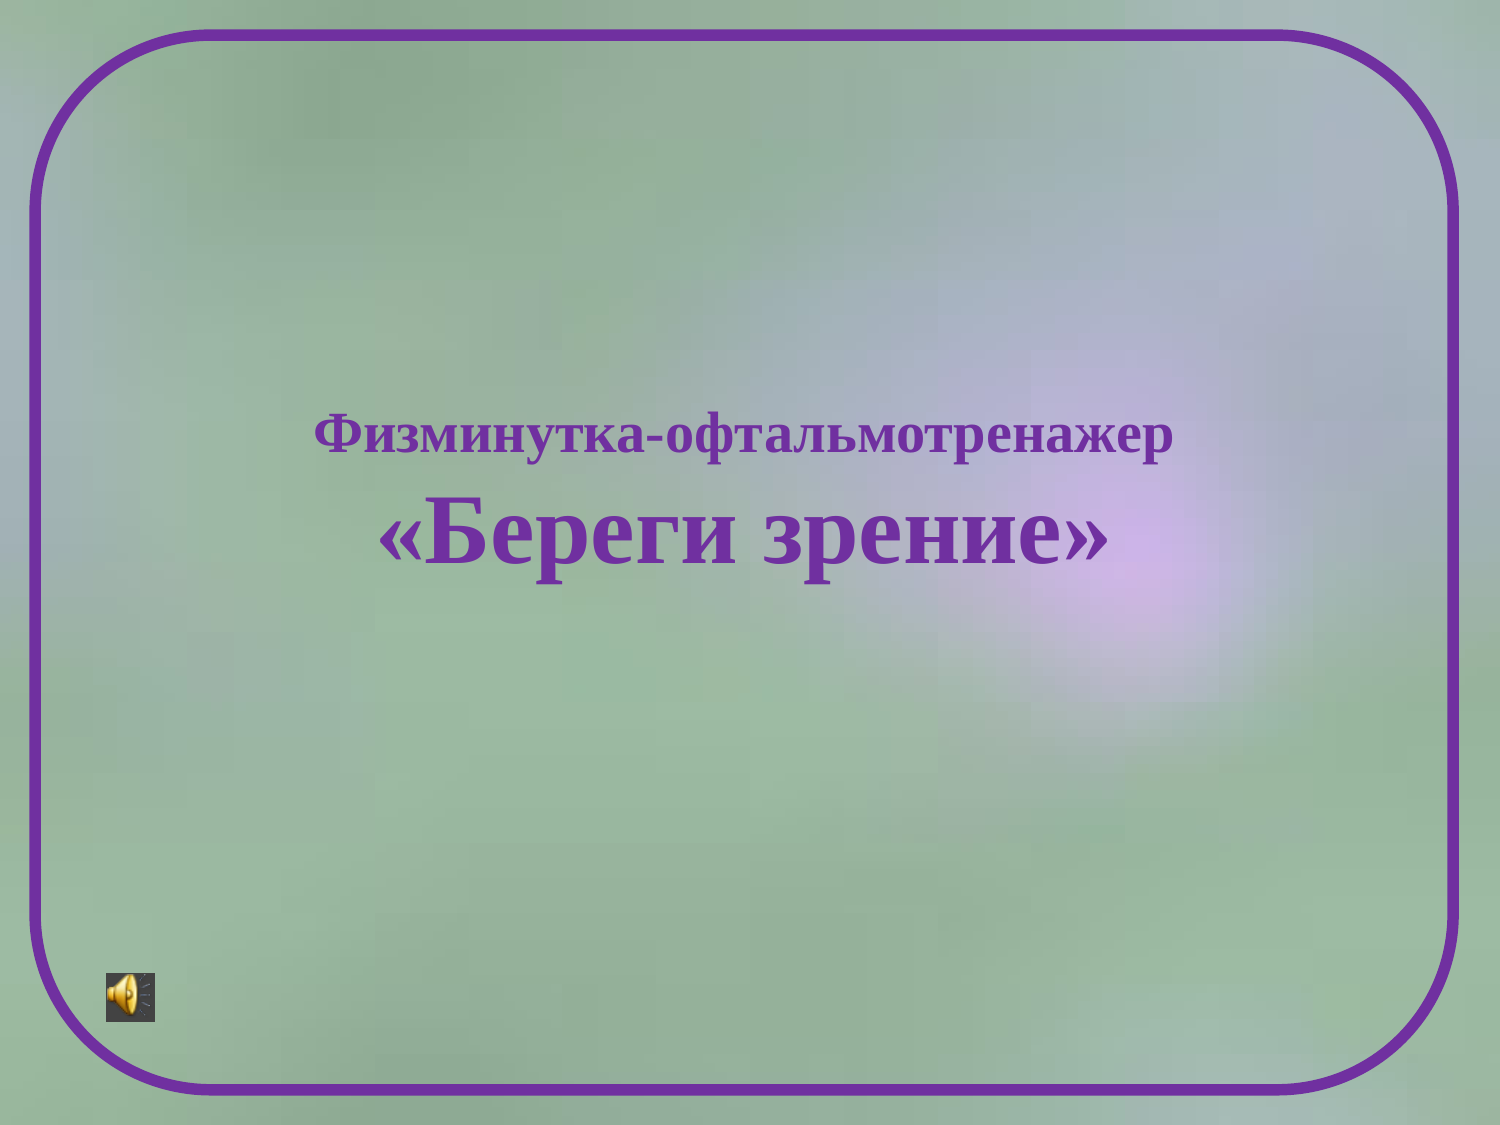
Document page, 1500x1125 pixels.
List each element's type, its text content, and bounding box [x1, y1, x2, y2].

picture [0, 0, 1500, 1125]
text_box [32, 32, 1456, 1092]
text_box Физминутка-офтальмотренажер «Береги зрение» [199, 386, 1289, 592]
